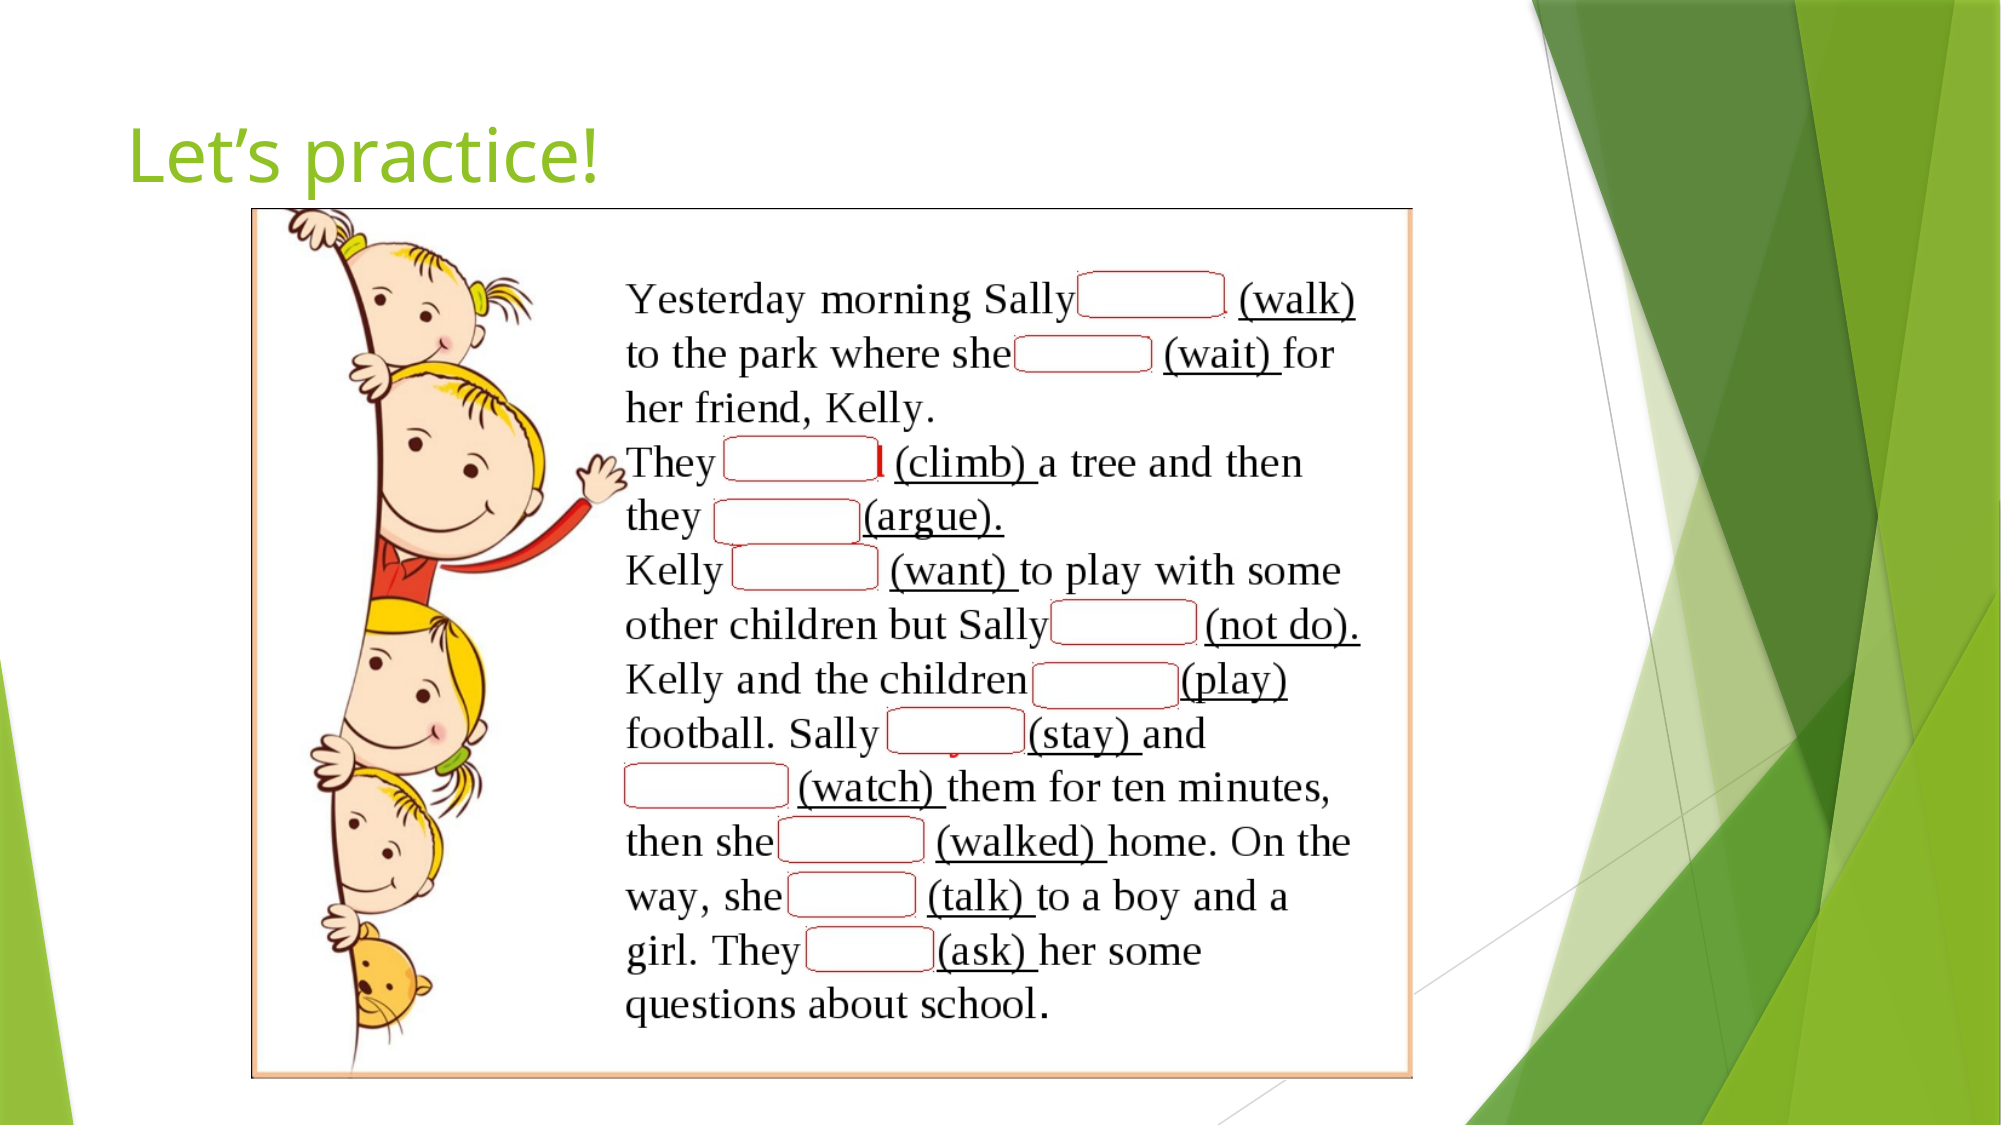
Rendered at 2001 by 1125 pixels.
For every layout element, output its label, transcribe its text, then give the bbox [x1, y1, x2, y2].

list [250, 207, 1415, 1081]
title Let’s practice! [111, 99, 1522, 317]
